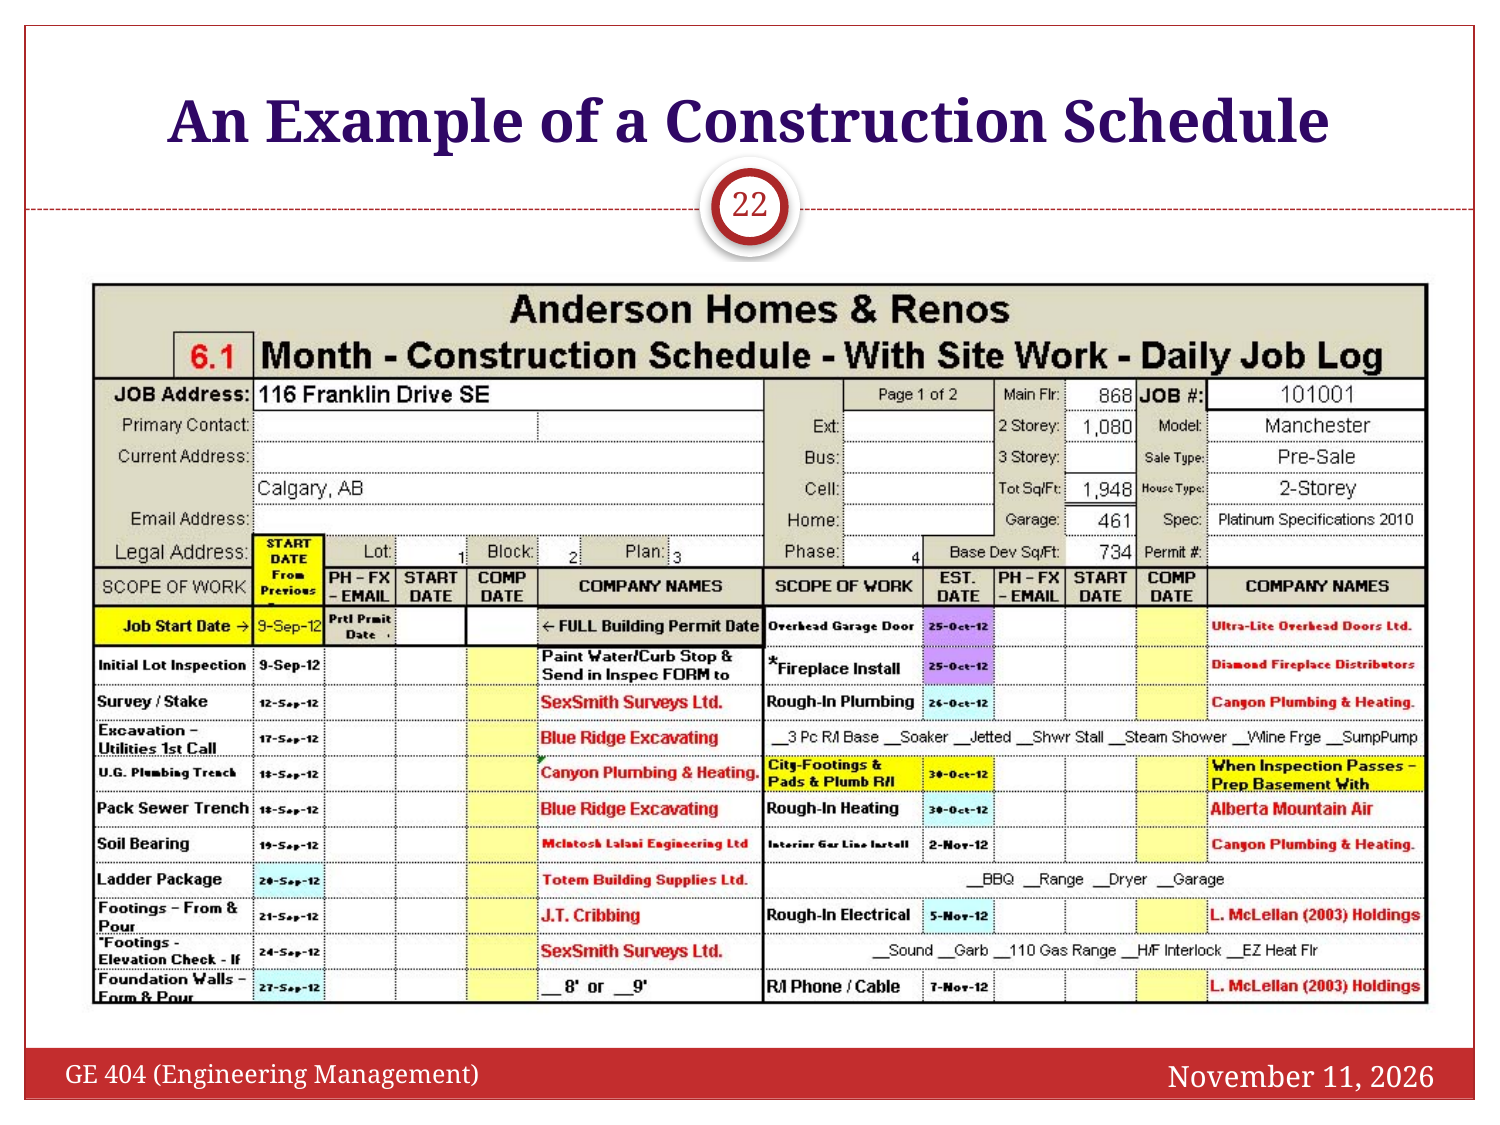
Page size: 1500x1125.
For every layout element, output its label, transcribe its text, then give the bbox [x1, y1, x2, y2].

footer GE 404 (Engineering Management) [50, 1051, 638, 1112]
picture [71, 262, 1450, 1028]
slide_number 22 [712, 169, 788, 243]
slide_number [950, 1050, 1450, 1111]
title An Example of a Construction Schedule [49, 37, 1450, 162]
